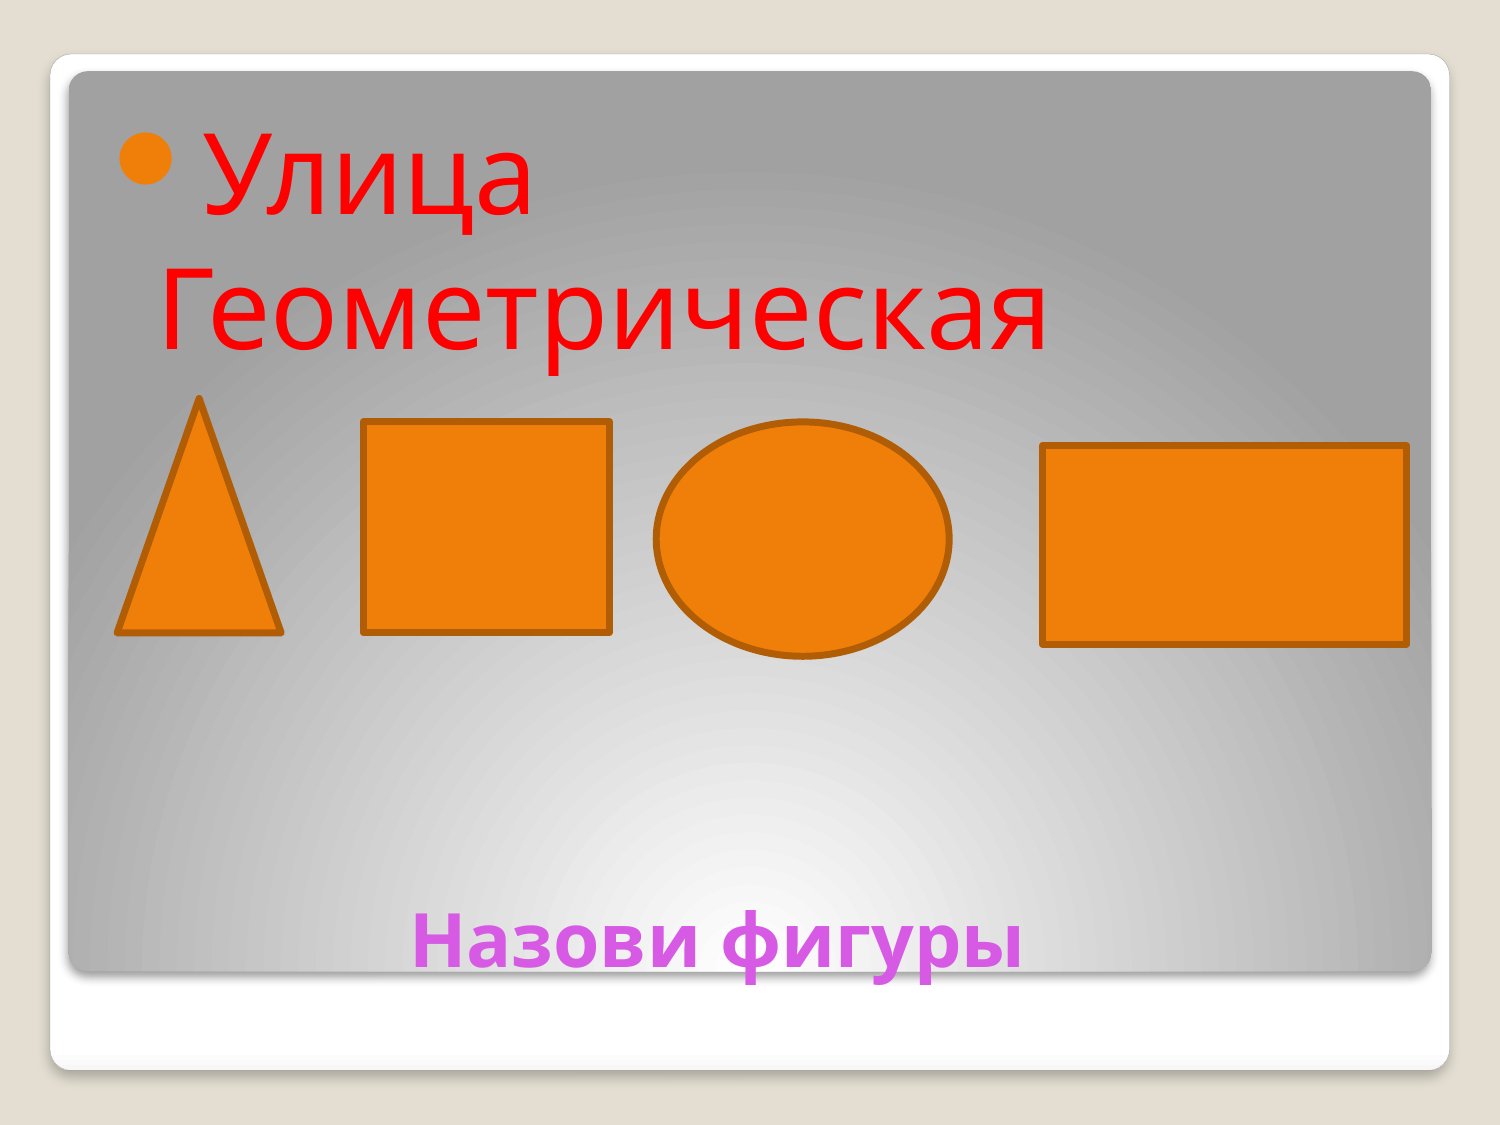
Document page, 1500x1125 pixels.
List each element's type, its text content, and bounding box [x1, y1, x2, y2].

text_box [652, 418, 953, 660]
title Назови фигуры [82, 817, 1425, 990]
text_box [1039, 442, 1410, 648]
list Улица Геометрическая [82, 86, 1425, 774]
text_box [113, 394, 285, 637]
text_box [360, 418, 613, 636]
